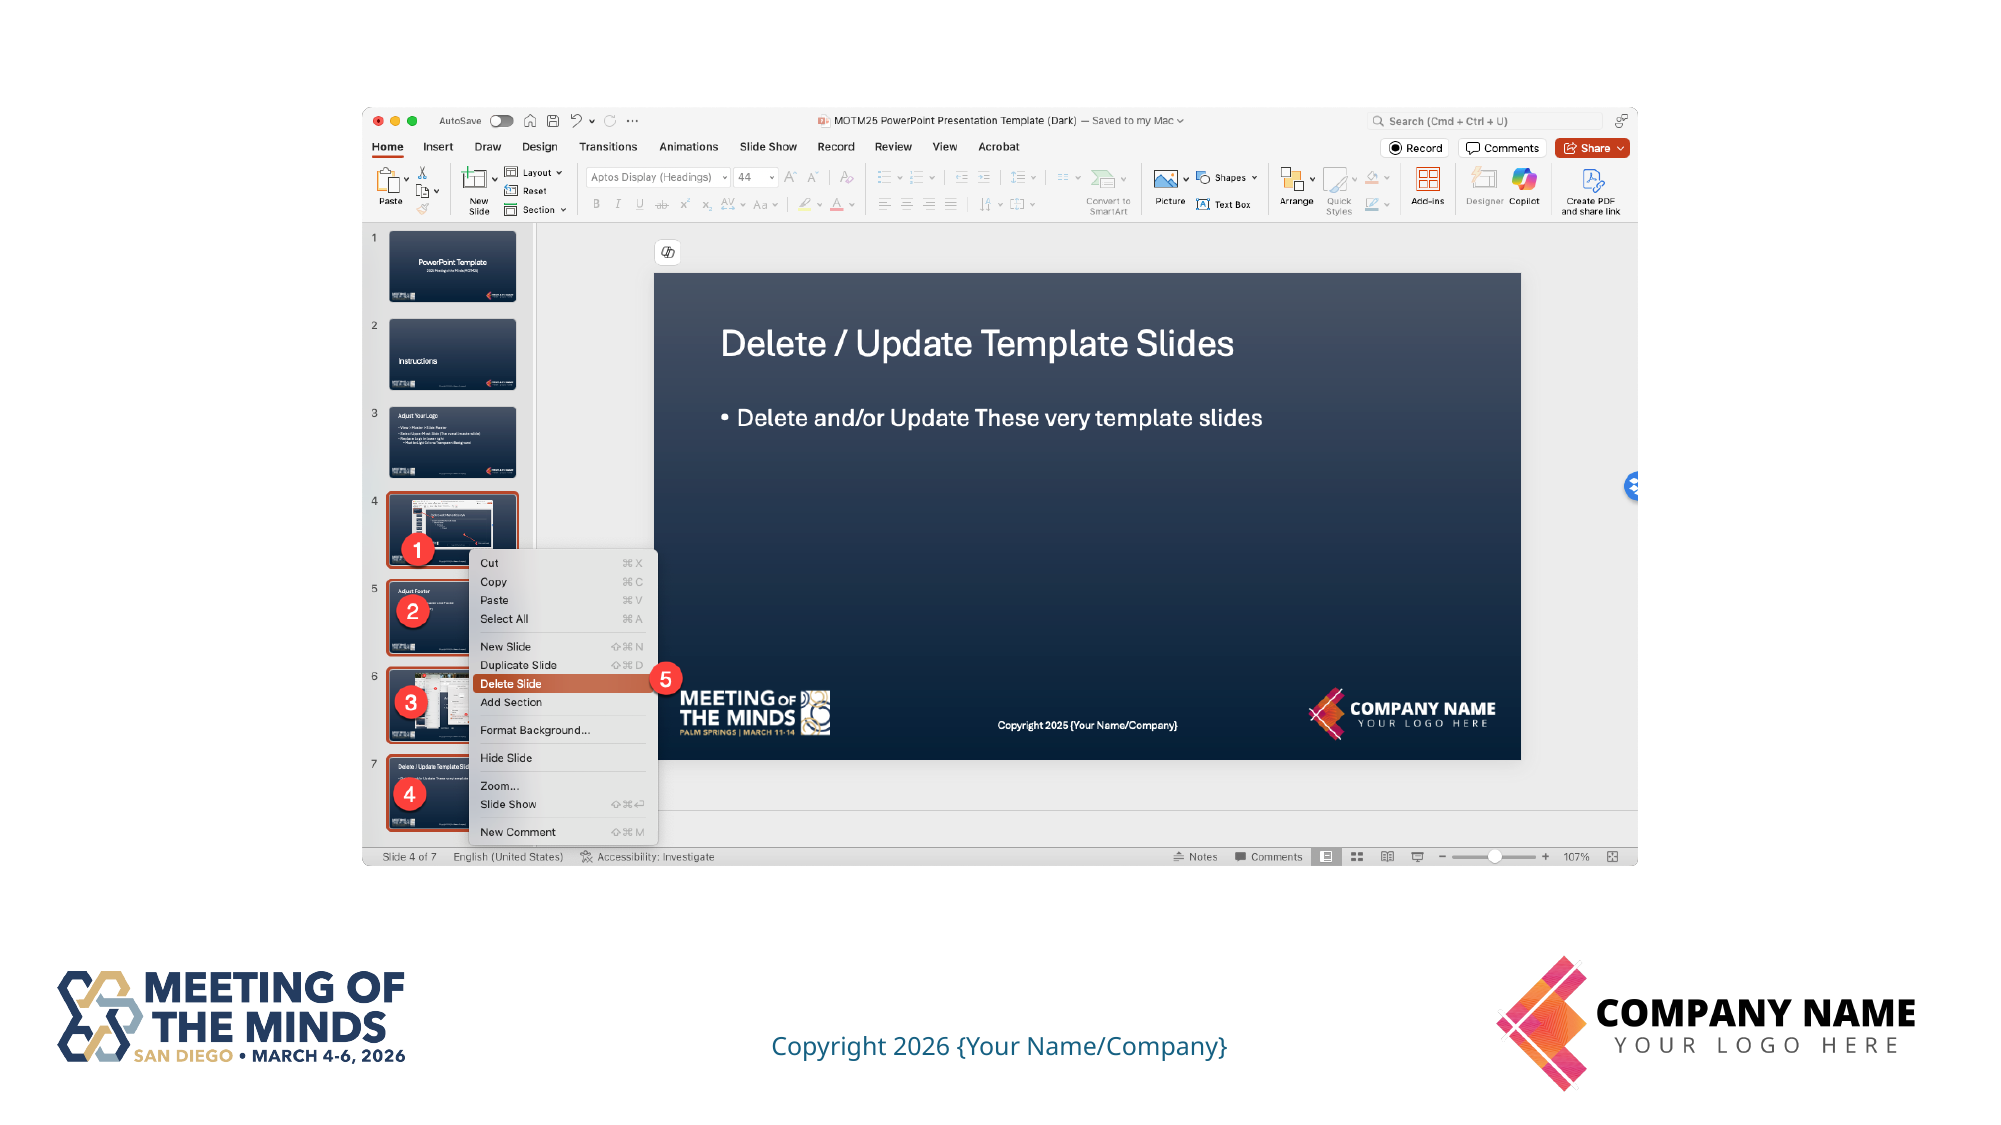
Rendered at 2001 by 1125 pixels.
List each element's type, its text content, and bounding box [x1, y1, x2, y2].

picture [57, 971, 405, 1064]
footer Copyright 2026 {Your Name/Company} [662, 1015, 1338, 1076]
picture [1493, 952, 1921, 1095]
picture [361, 106, 1638, 867]
